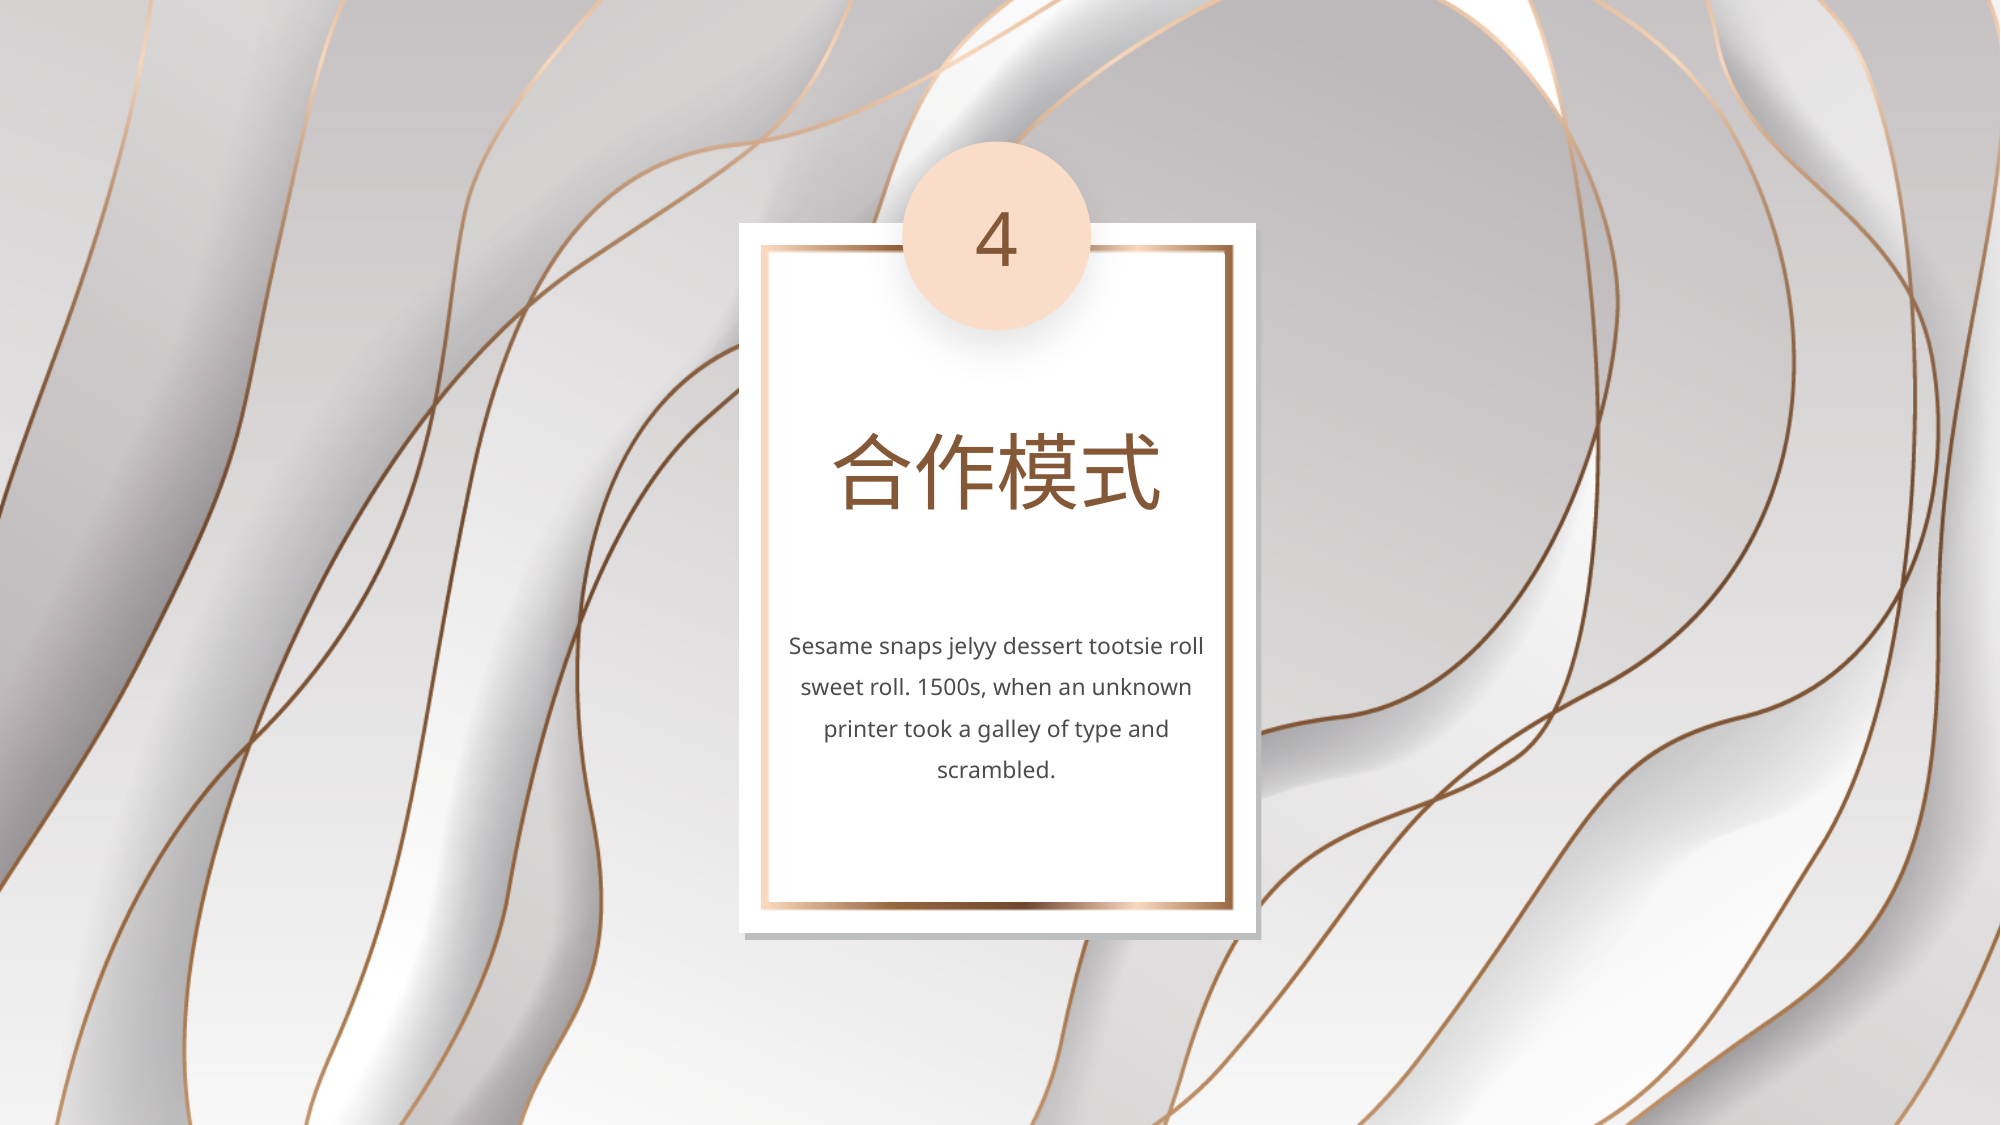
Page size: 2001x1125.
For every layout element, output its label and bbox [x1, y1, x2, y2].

text_box [732, 141, 1262, 810]
picture [0, 0, 2000, 1125]
